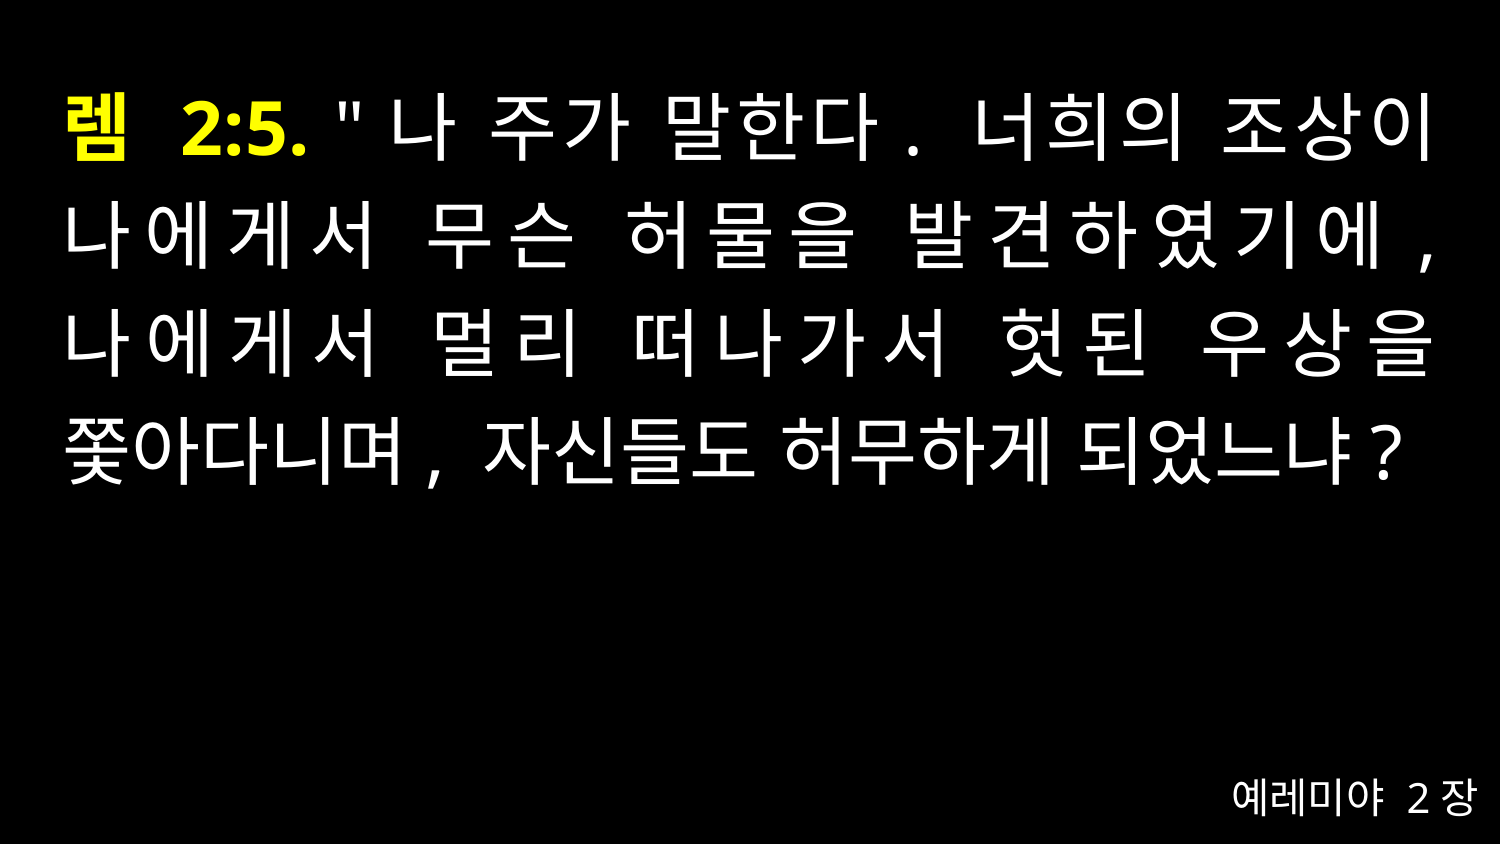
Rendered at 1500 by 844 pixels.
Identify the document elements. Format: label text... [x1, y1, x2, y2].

title 렘 2:5. "나 주가 말한다. 너희의 조상이 나에게서 무슨 허물을 발견하였기에, 나에게서 멀리 떠나가서 헛된 우상을 쫓아다니며, 자신들도 허무하게 되었느냐? [0, 0, 1500, 844]
subtitle 예레미야 2장 [916, 770, 1500, 844]
